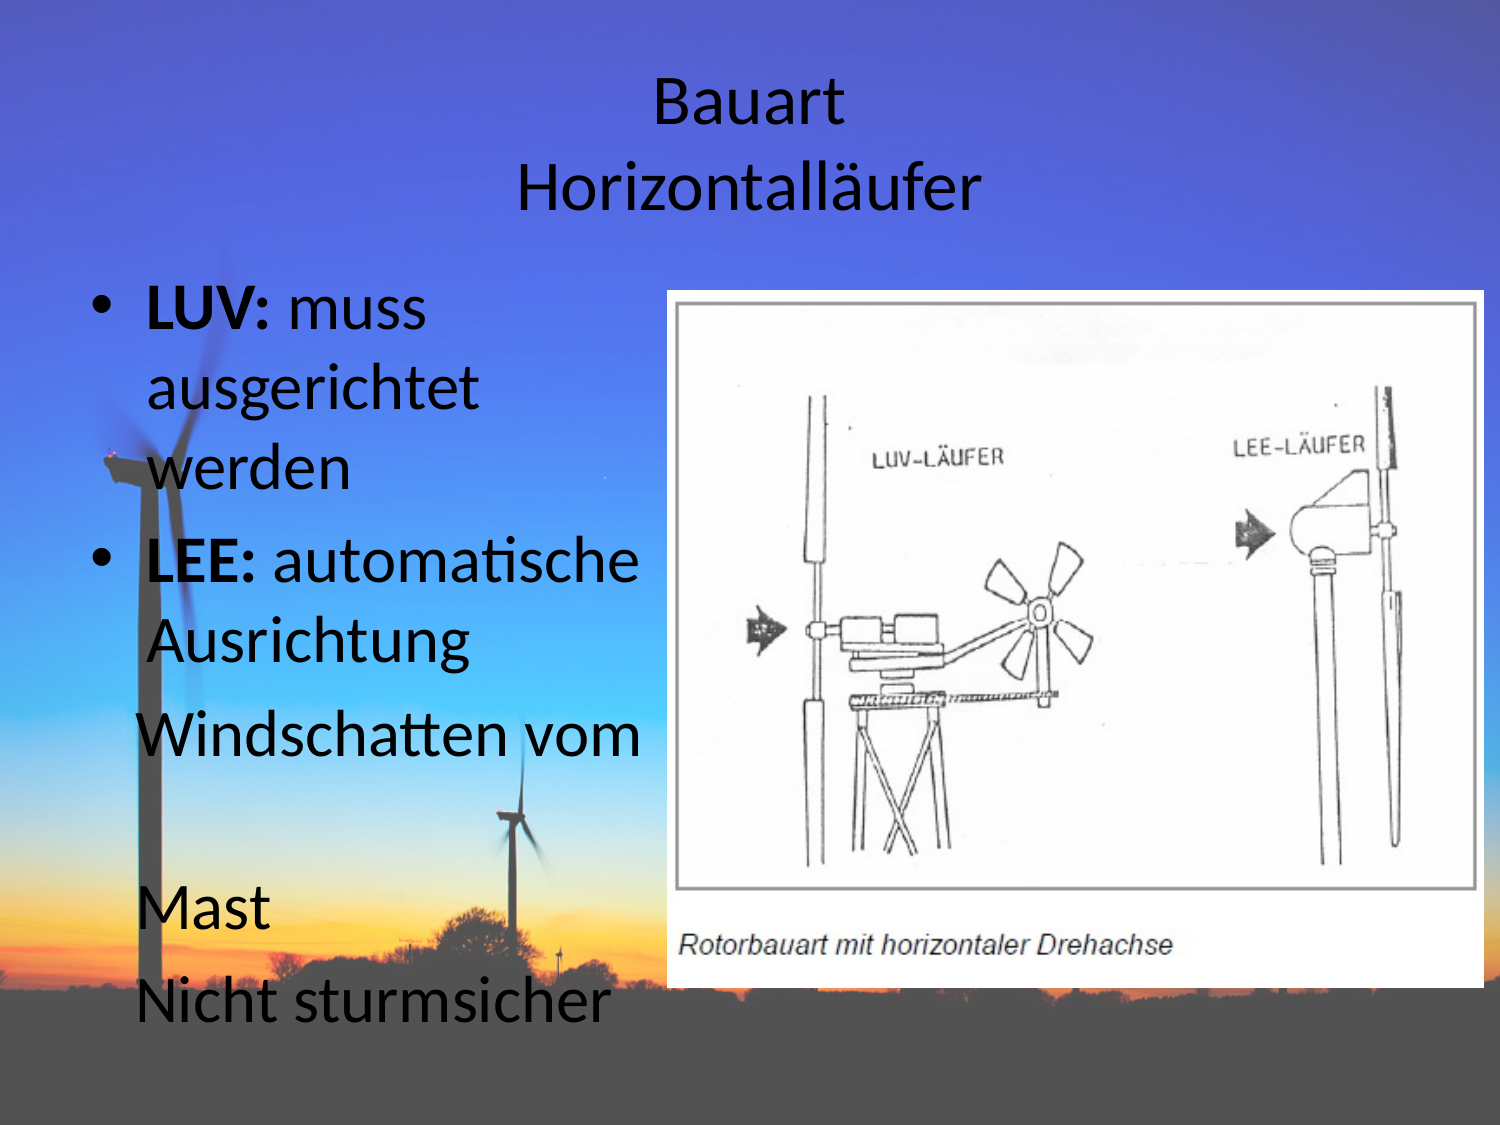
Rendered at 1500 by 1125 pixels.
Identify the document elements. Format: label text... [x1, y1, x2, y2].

picture [667, 290, 1485, 988]
title Bauart Horizontalläufer [75, 45, 1425, 233]
list LUV: muss ausgerichtet werden LEE: automatische Ausrichtung Windschatten vom Mast Nicht sturmsicher [75, 255, 715, 1005]
